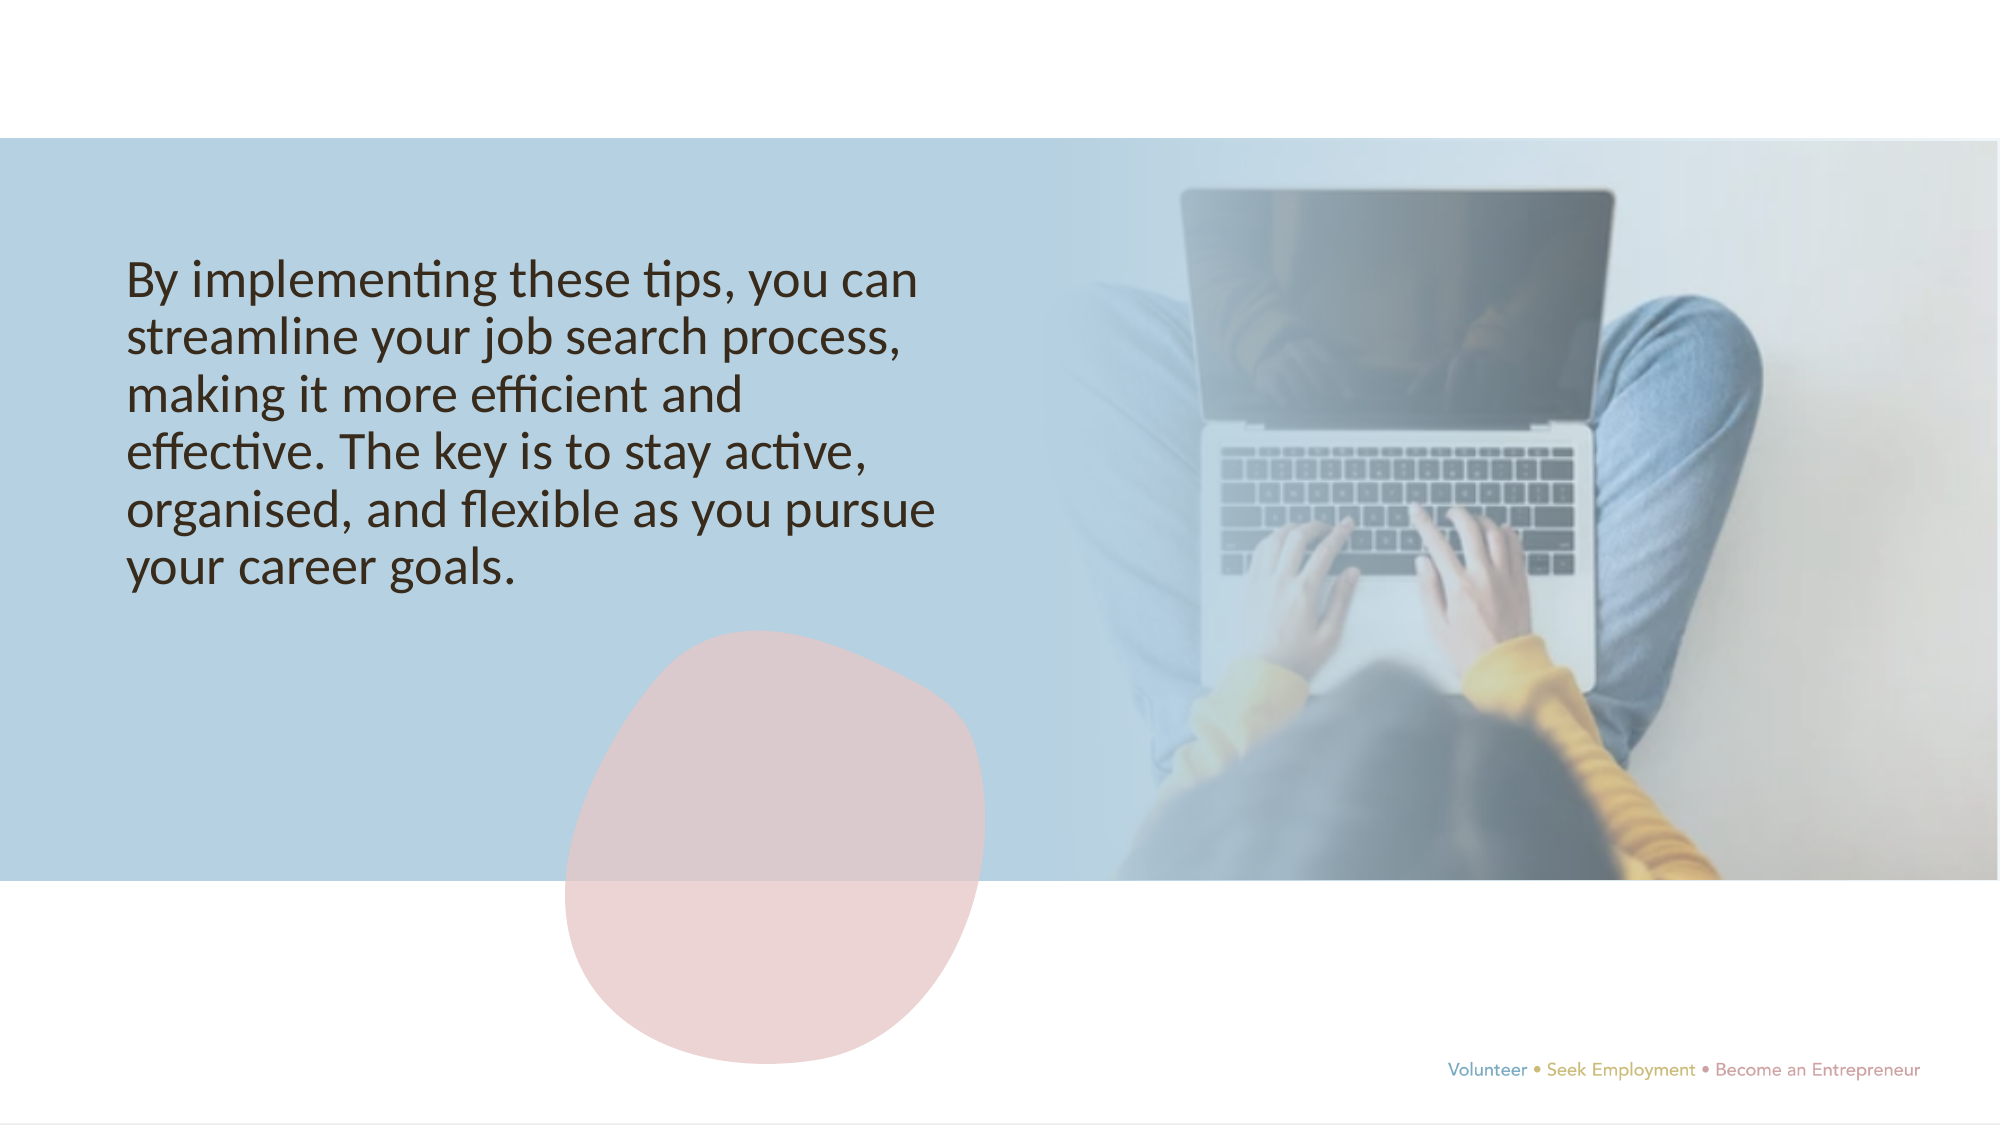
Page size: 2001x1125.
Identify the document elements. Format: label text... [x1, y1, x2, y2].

text_box [0, 137, 2000, 881]
text_box By implementing these tips, you can streamline your job search process, making it more efficient and effective. The key is to stay active, organised, and flexible as you pursue your career goals. [111, 243, 247, 715]
text_box [565, 880, 979, 1064]
picture [247, 141, 1998, 880]
picture [1418, 1046, 1971, 1103]
